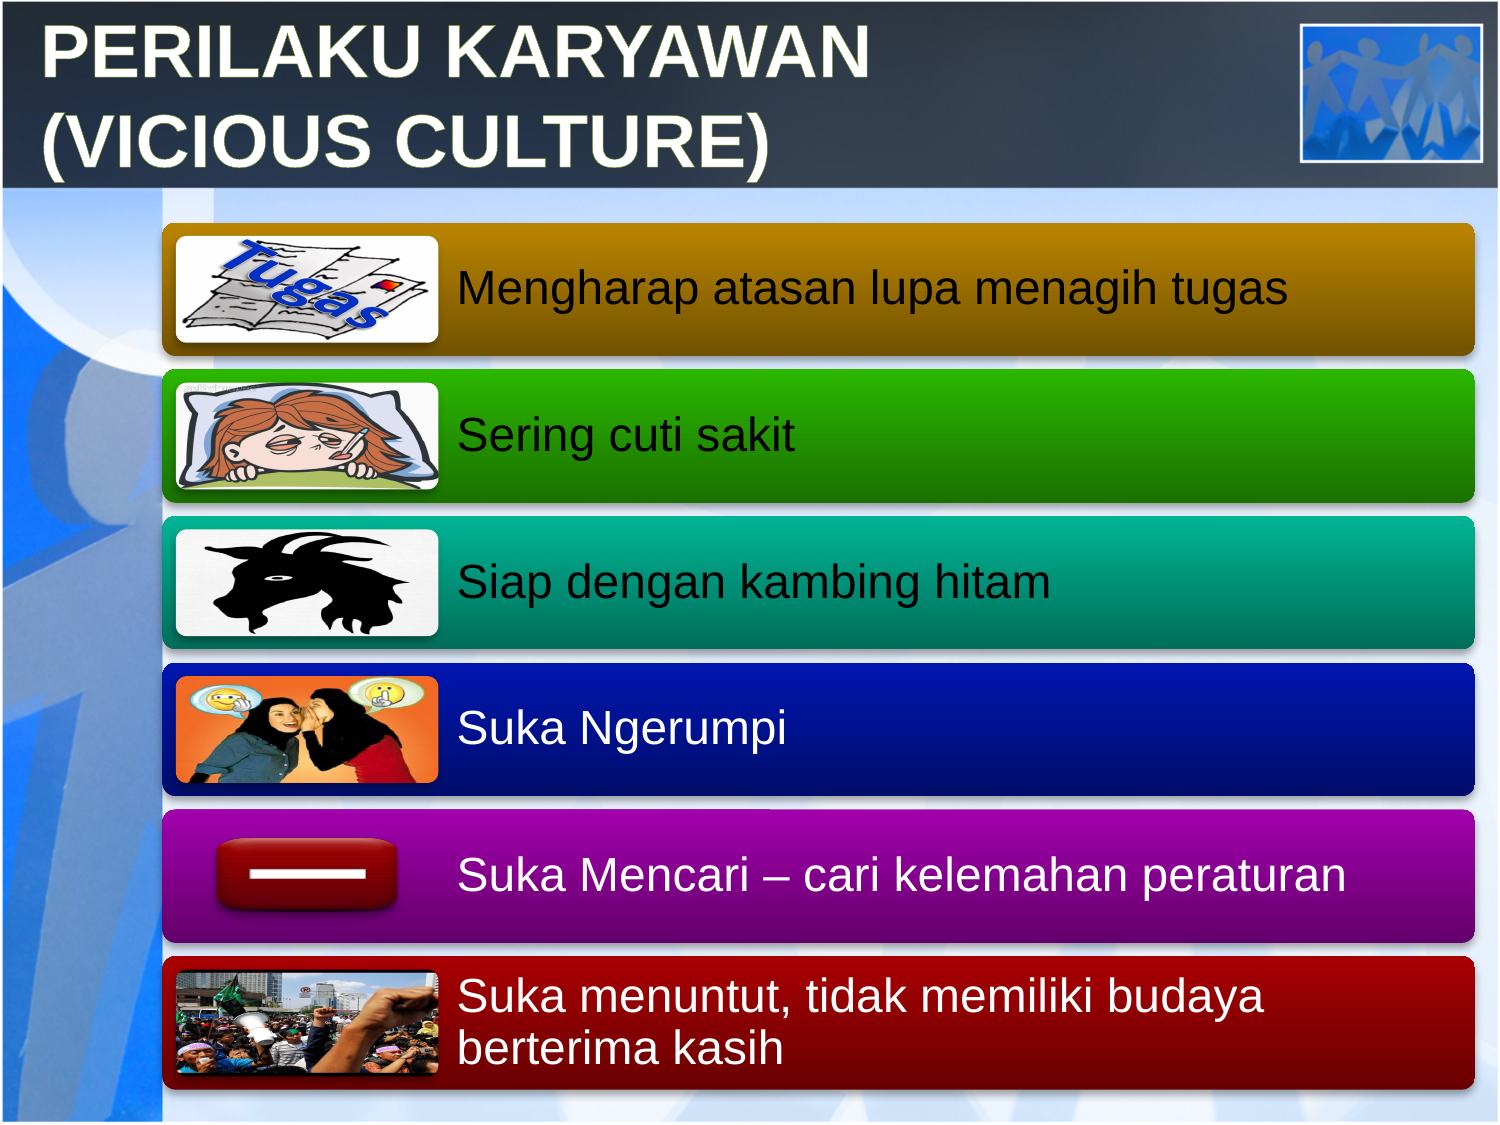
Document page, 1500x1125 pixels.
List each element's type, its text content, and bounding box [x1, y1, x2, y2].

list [162, 222, 1476, 1090]
picture [0, 0, 1500, 1125]
title PERILAKU KARYAWAN (vicious culture) [24, 23, 1476, 162]
